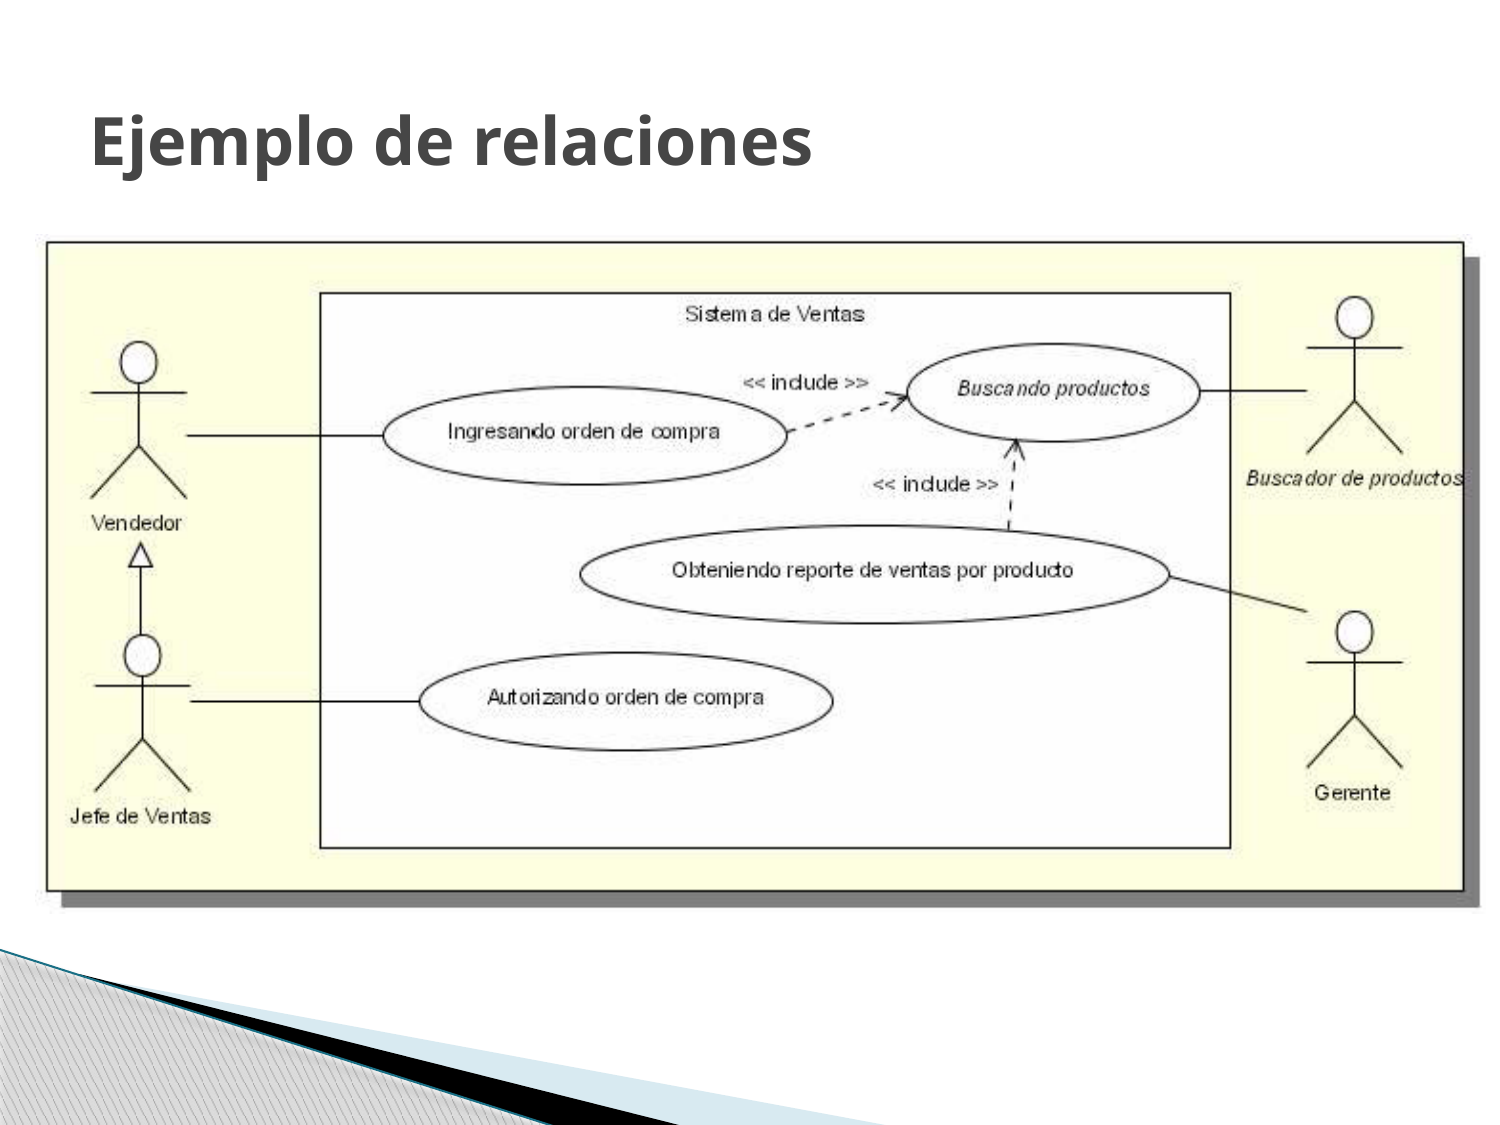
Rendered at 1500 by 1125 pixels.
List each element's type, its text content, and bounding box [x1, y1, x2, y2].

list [35, 234, 1487, 915]
title Ejemplo de relaciones [75, 45, 1425, 233]
